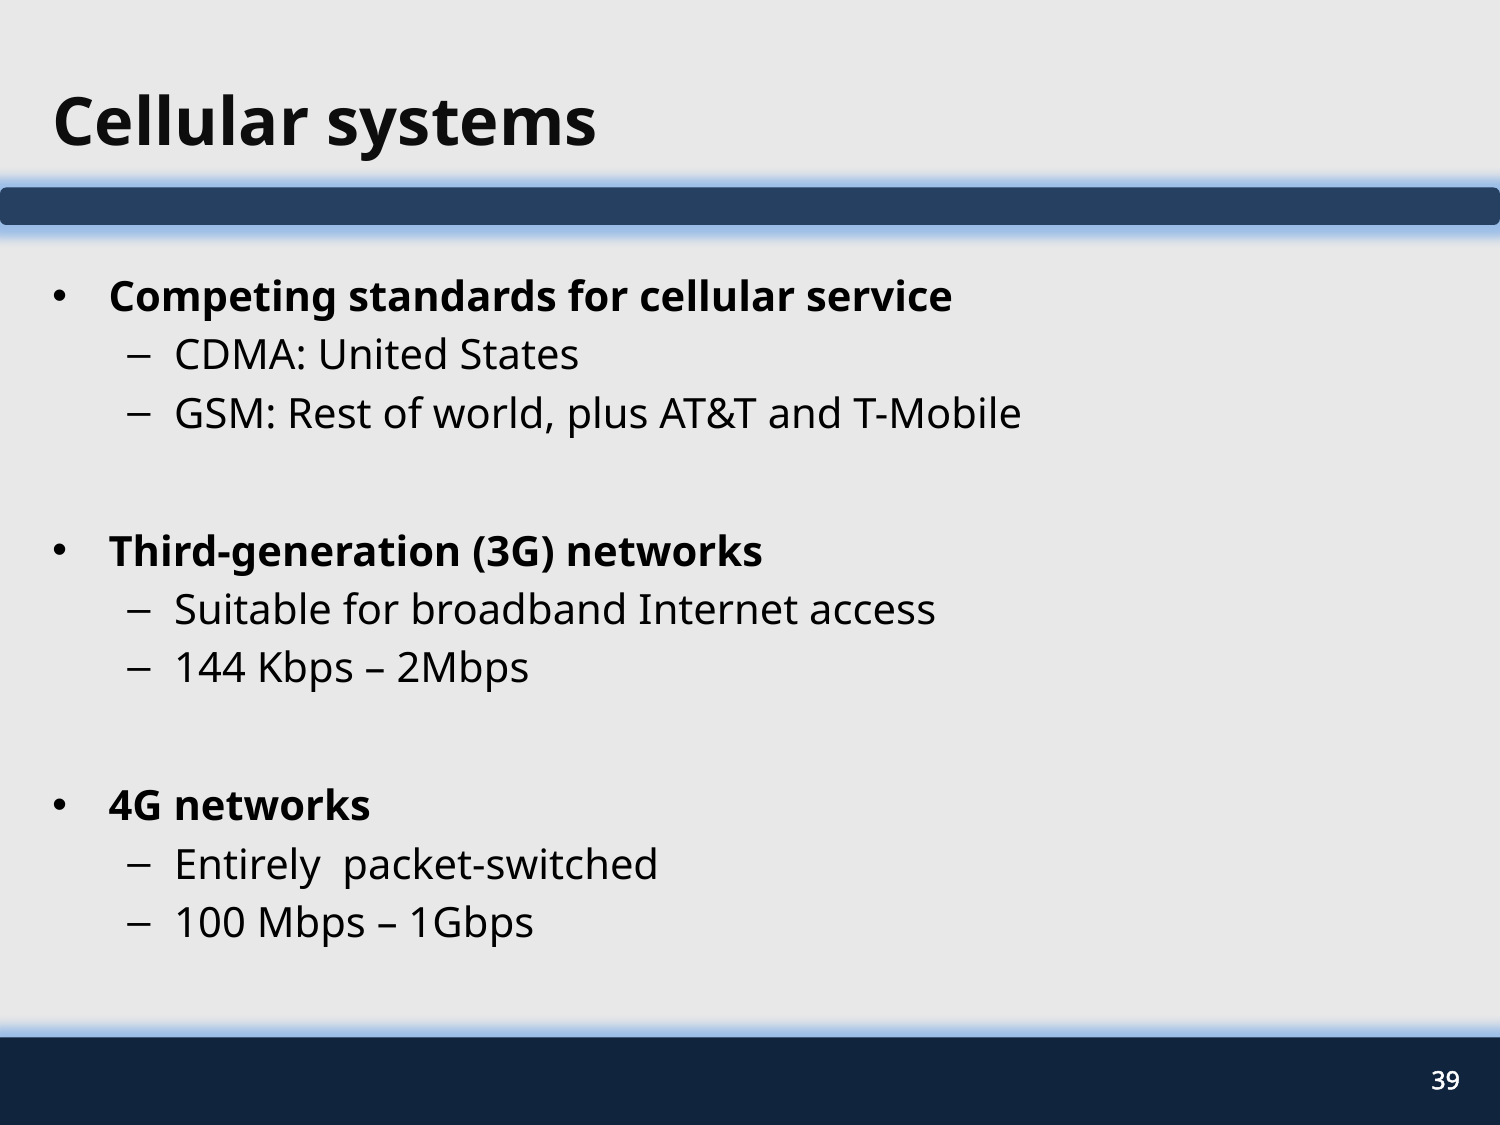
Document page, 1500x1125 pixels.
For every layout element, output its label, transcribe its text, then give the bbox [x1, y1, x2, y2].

slide_number 39 [1412, 1050, 1475, 1113]
list Competing standards for cellular service CDMA: United States GSM: Rest of world, plus AT&T and T-Mobile Third-generation (3G) networks Suitable for broadband Internet access 144 Kbps – 2Mbps 4G networks Entirely packet-switched 100 Mbps – 1Gbps [37, 262, 1475, 1013]
title Cellular systems [37, 62, 1338, 176]
